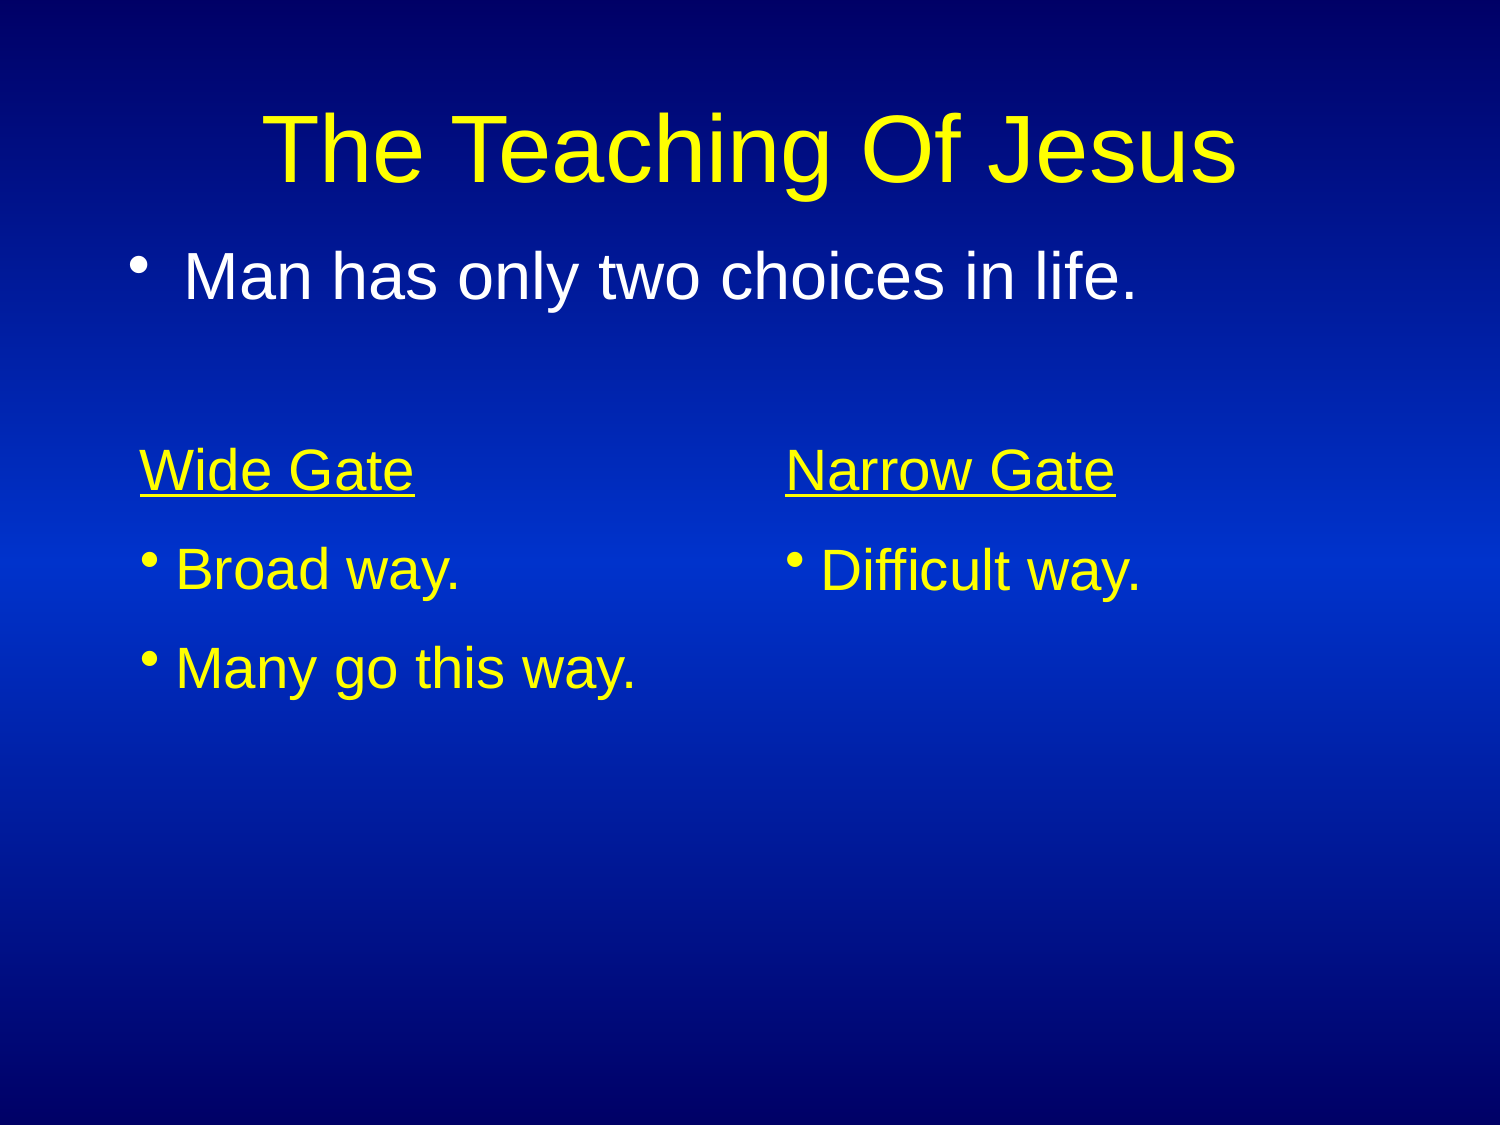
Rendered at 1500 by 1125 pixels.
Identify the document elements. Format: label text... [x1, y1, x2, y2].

list Man has only two choices in life. [112, 224, 1463, 338]
text_box Wide Gate Broad way. Many go this way. [124, 424, 725, 808]
text_box Narrow Gate Difficult way. [770, 425, 1158, 709]
title The Teaching Of Jesus [37, 50, 1463, 238]
